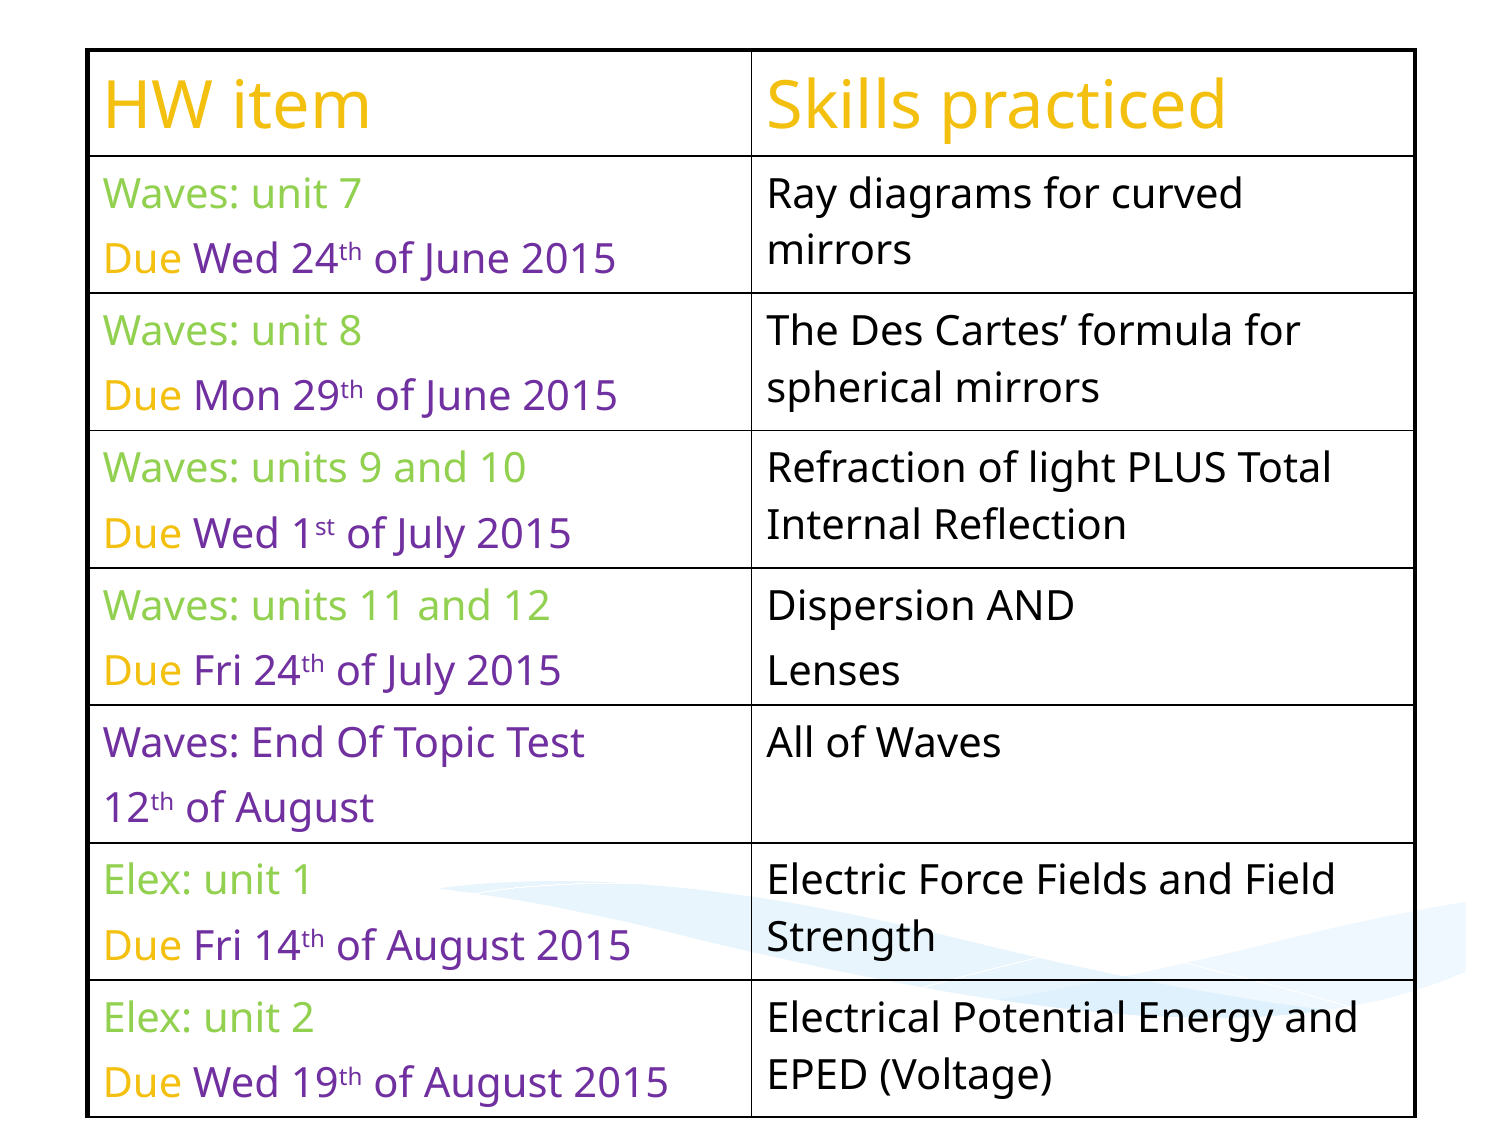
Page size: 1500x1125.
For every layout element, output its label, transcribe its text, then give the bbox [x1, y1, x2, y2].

table_cell Elex: unit 2 Due Wed 19th of August 2015 [90, 981, 751, 1116]
table_header HW item [90, 52, 751, 155]
table_header Skills practiced [752, 52, 1413, 155]
table_cell Electrical Potential Energy and EPED (Voltage) [752, 981, 1413, 1116]
table_cell Waves: End Of Topic Test 12th of August [90, 706, 751, 842]
table_cell Waves: unit 8 Due Mon 29th of June 2015 [90, 294, 751, 430]
table_cell Electric Force Fields and Field Strength [752, 844, 1413, 979]
table_cell The Des Cartes’ formula for spherical mirrors [752, 294, 1413, 430]
table_cell Waves: unit 7 Due Wed 24th of June 2015 [90, 157, 751, 292]
table_cell Ray diagrams for curved mirrors [752, 157, 1413, 292]
table_cell All of Waves [752, 706, 1413, 842]
table_cell Dispersion AND Lenses [752, 569, 1413, 704]
table_cell Waves: units 9 and 10 Due Wed 1st of July 2015 [90, 431, 751, 567]
table_cell Elex: unit 1 Due Fri 14th of August 2015 [90, 844, 751, 979]
table_cell Waves: units 11 and 12 Due Fri 24th of July 2015 [90, 569, 751, 704]
table_cell Refraction of light PLUS Total Internal Reflection [752, 431, 1413, 567]
